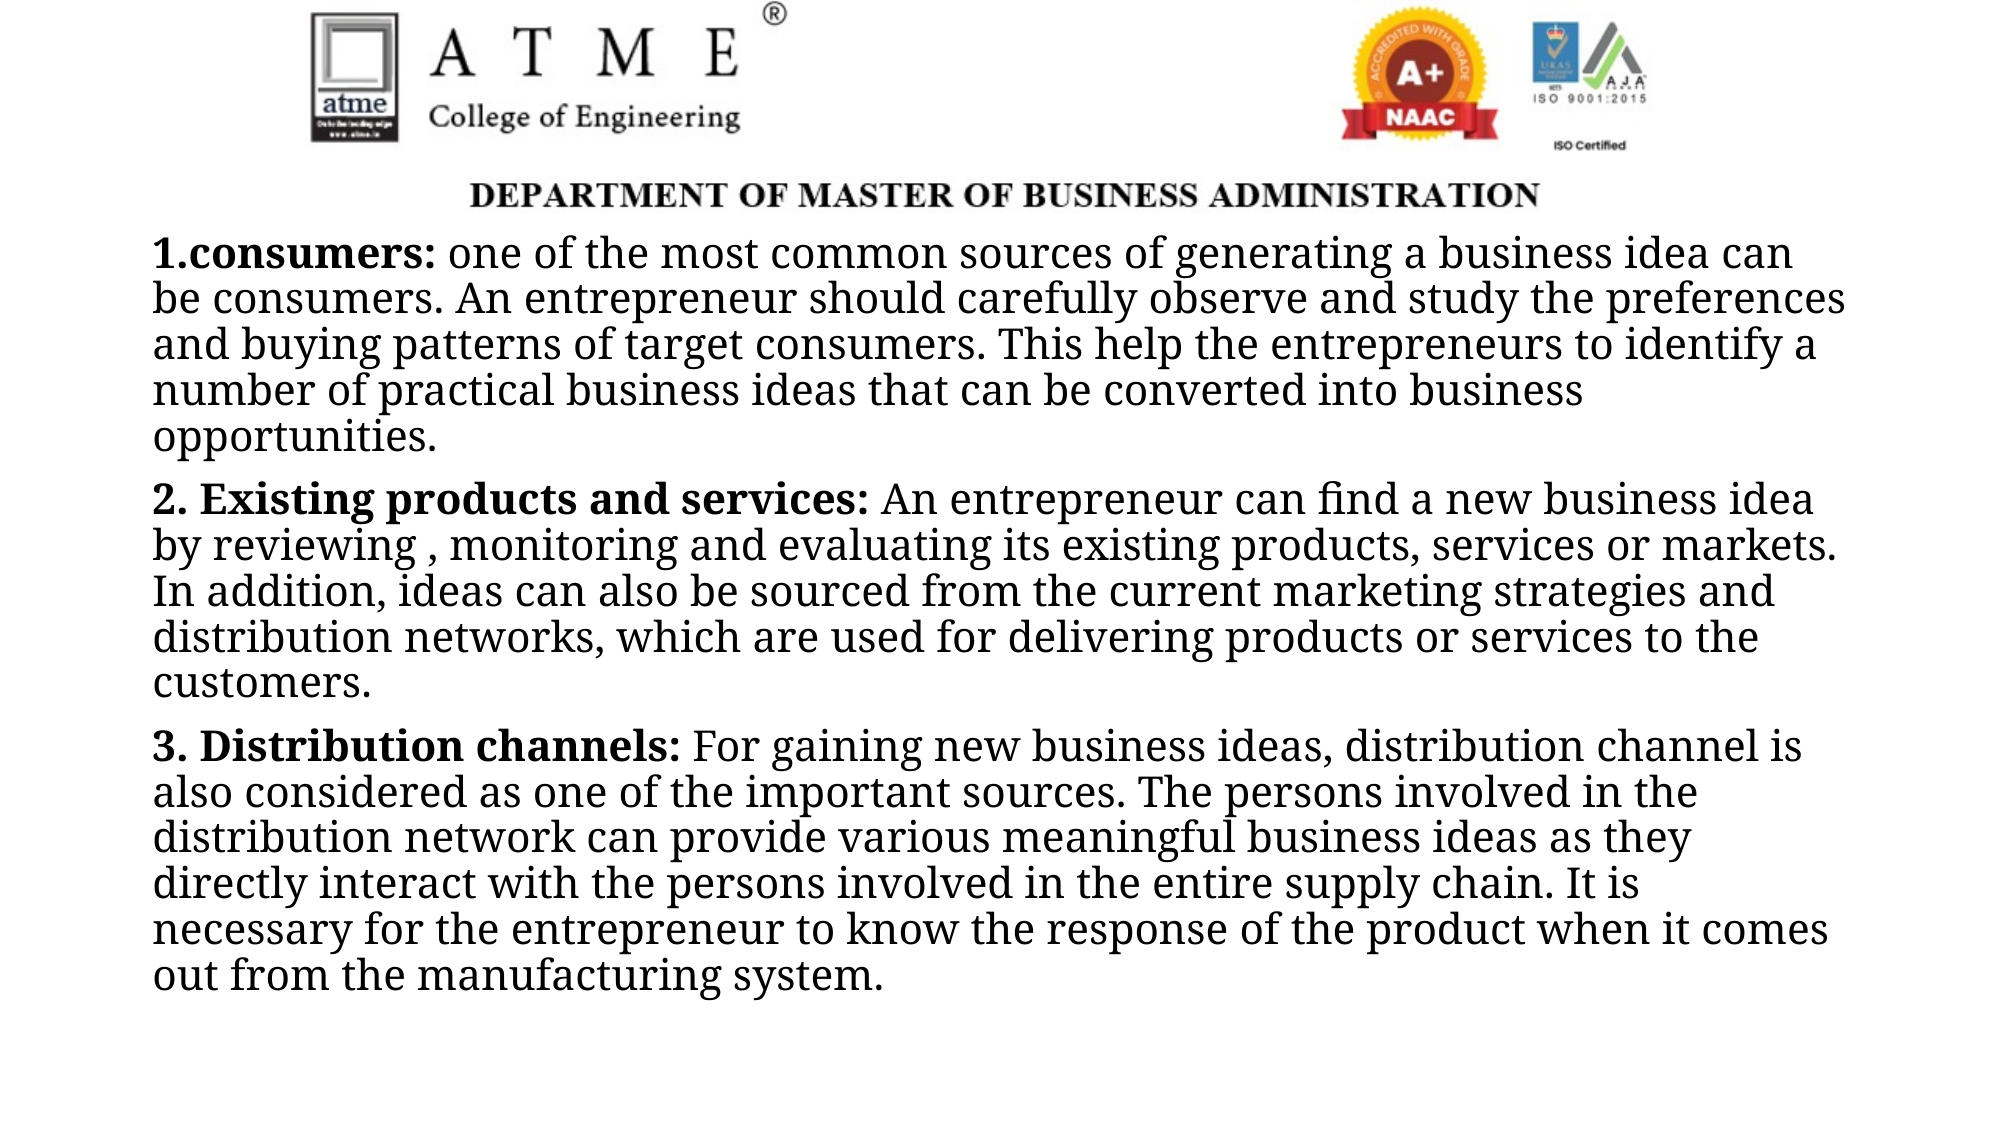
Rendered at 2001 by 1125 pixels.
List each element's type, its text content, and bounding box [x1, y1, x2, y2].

picture [303, 0, 1697, 215]
list 1.consumers: one of the most common sources of generating a business idea can be consumers. An entrepreneur should carefully observe and study the preferences and buying patterns of target consumers. This help the entrepreneurs to identify a number of practical business ideas that can be converted into business opportunities. 2. Existing products and services: An entrepreneur can find a new business idea by reviewing , monitoring and evaluating its existing products, services or markets. In addition, ideas can also be sourced from the current marketing strategies and distribution networks, which are used for delivering products or services to the customers. 3. Distribution channels: For gaining new business ideas, distribution channel is also considered as one of the important sources. The persons involved in the distribution network can provide various meaningful business ideas as they directly interact with the persons involved in the entire supply chain. It is necessary for the entrepreneur to know the response of the product when it comes out from the manufacturing system. [137, 224, 1863, 1014]
